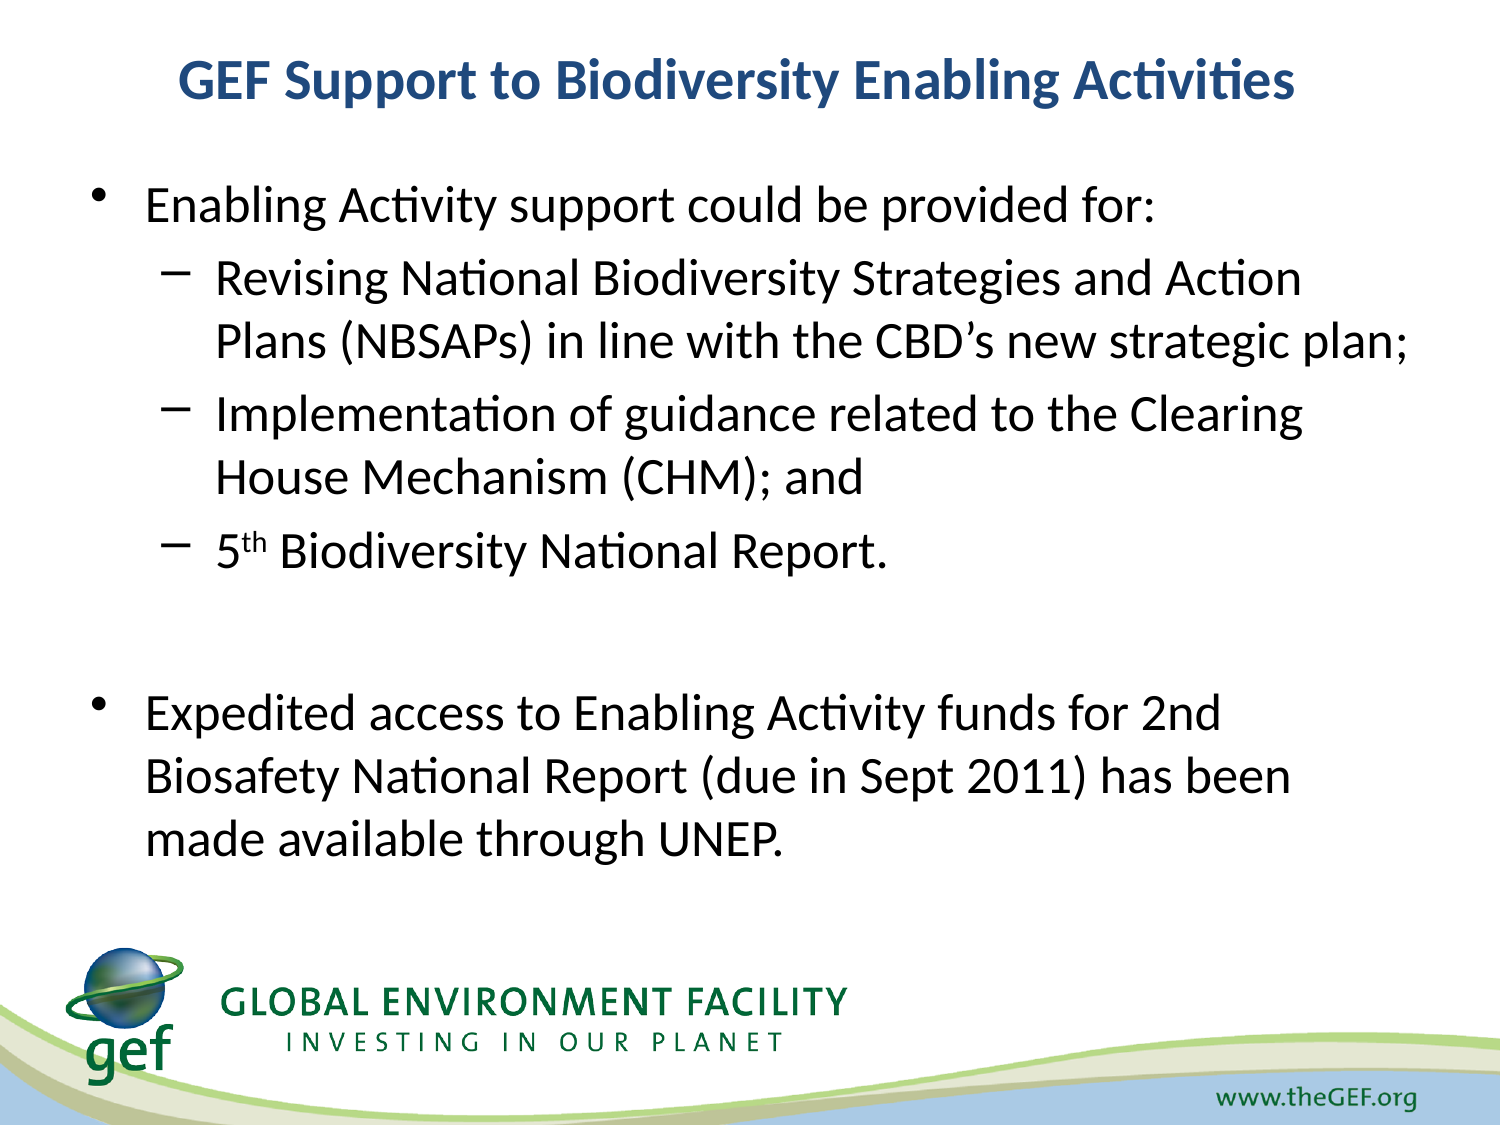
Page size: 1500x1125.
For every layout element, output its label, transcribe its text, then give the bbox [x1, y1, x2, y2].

picture [0, 920, 1500, 1125]
list Enabling Activity support could be provided for: Revising National Biodiversity Strategies and Action Plans (NBSAPs) in line with the CBD’s new strategic plan; Implementation of guidance related to the Clearing House Mechanism (CHM); and 5th Biodiversity National Report. Expedited access to Enabling Activity funds for 2nd Biosafety National Report (due in Sept 2011) has been made available through UNEP. [74, 162, 1426, 938]
title GEF Support to Biodiversity Enabling Activities [24, 0, 1451, 153]
